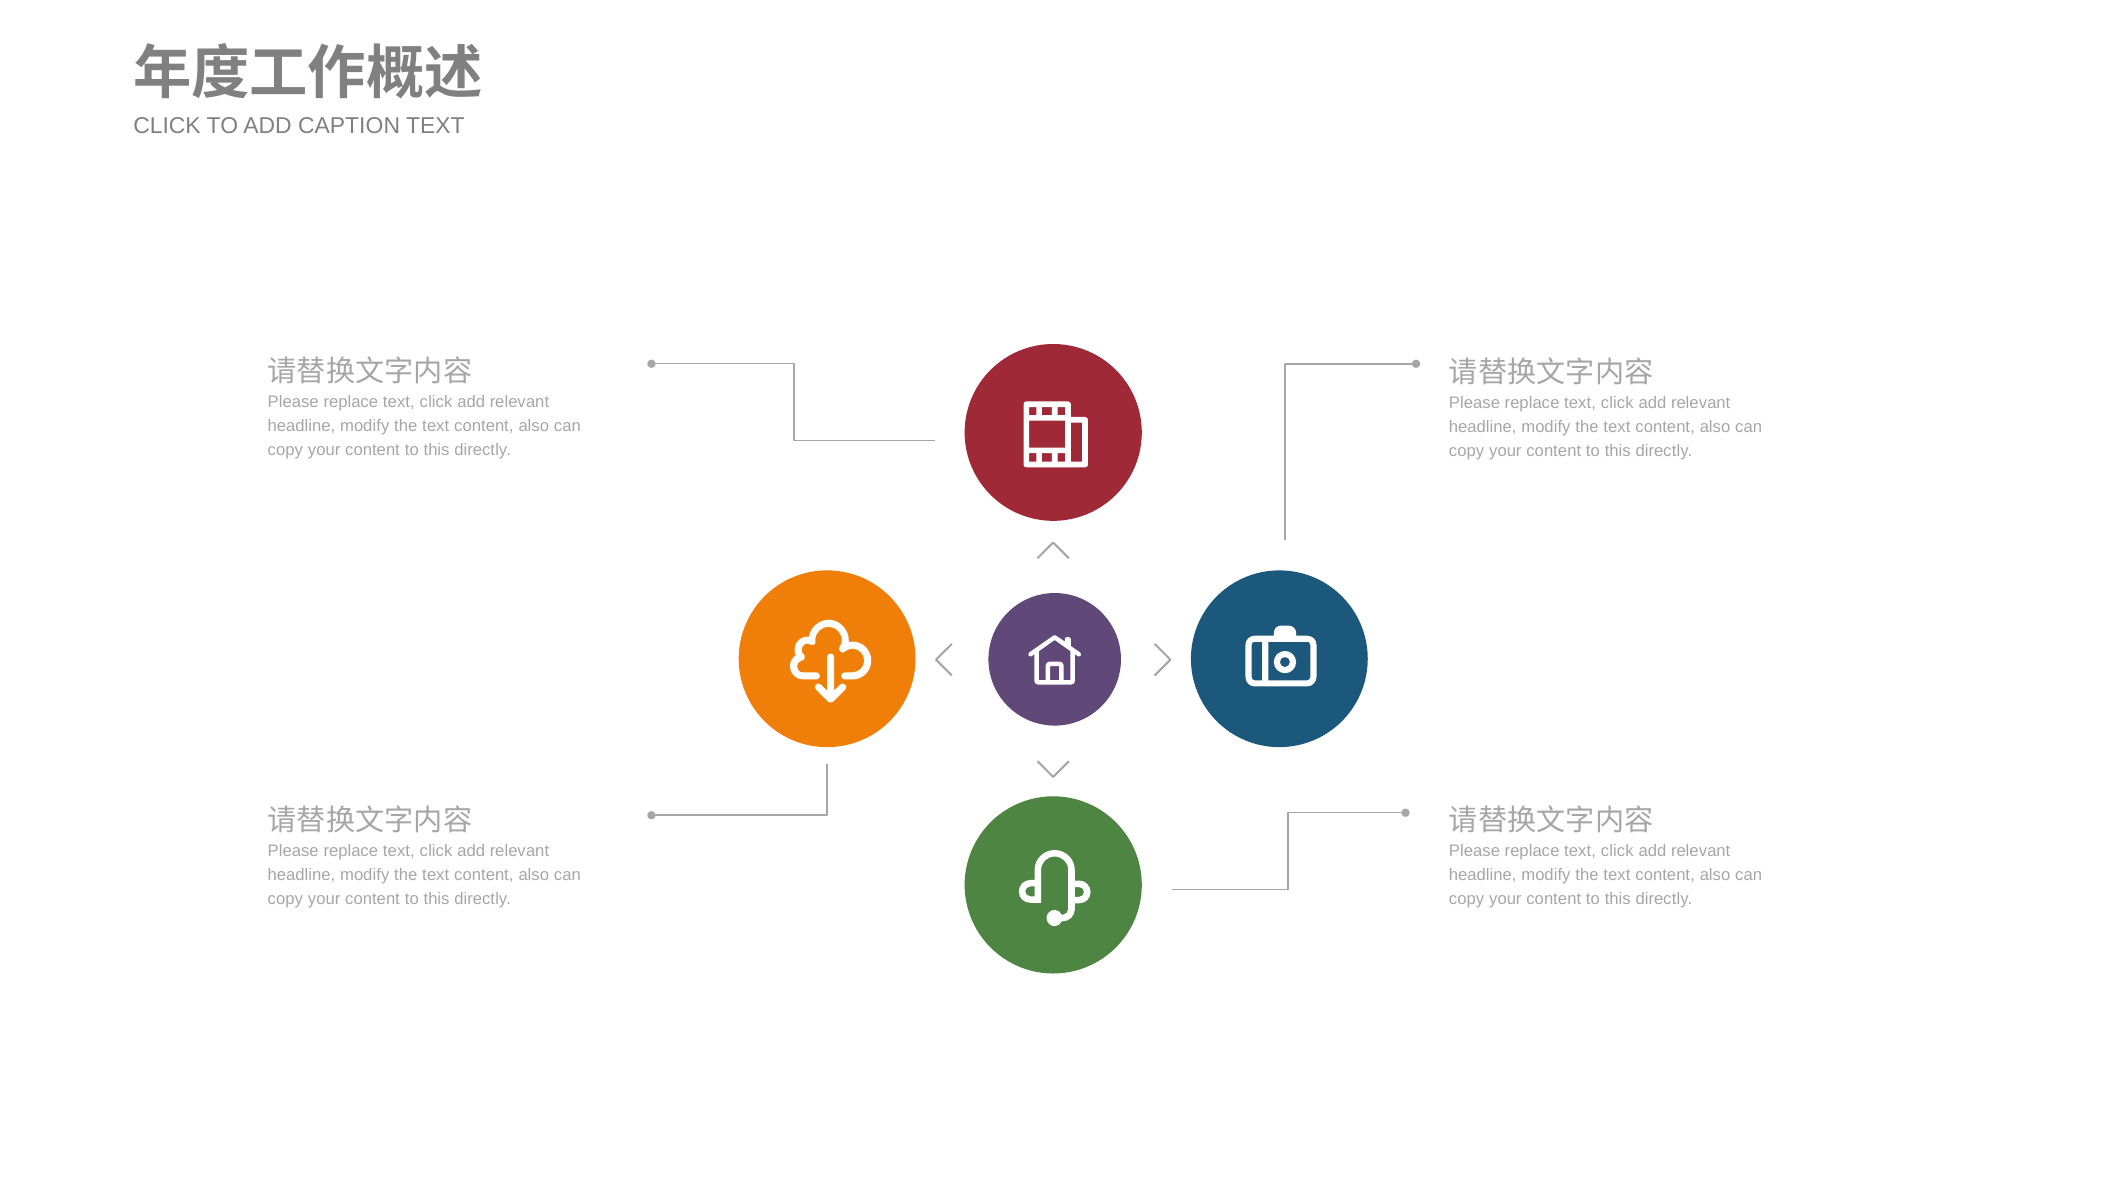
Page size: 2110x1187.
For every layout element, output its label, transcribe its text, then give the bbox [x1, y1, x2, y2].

text_box [1154, 643, 1171, 676]
text_box [1018, 850, 1091, 927]
text_box [1028, 635, 1081, 685]
text_box [1037, 761, 1069, 777]
text_box 请替换文字内容 Please replace text, click add relevant headline, modify the text content, also can copy your content to this directly. [267, 794, 617, 908]
text_box 年度工作概述 [133, 35, 513, 106]
text_box [1023, 401, 1088, 468]
text_box [964, 343, 1142, 521]
text_box [964, 796, 1142, 974]
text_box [789, 619, 872, 703]
text_box [647, 764, 828, 820]
text_box 请替换文字内容 Please replace text, click add relevant headline, modify the text content, also can copy your content to this directly. [1449, 346, 1798, 460]
text_box CLICK TO ADD CAPTION TEXT [133, 110, 513, 138]
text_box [1245, 625, 1317, 687]
text_box [1284, 359, 1421, 541]
text_box [1171, 808, 1410, 891]
text_box [988, 593, 1121, 726]
text_box [1037, 542, 1069, 559]
text_box [647, 359, 935, 442]
text_box [1190, 570, 1368, 748]
text_box 请替换文字内容 Please replace text, click add relevant headline, modify the text content, also can copy your content to this directly. [1449, 794, 1798, 908]
text_box [936, 643, 952, 676]
text_box 请替换文字内容 Please replace text, click add relevant headline, modify the text content, also can copy your content to this directly. [267, 345, 617, 460]
text_box [738, 570, 916, 748]
